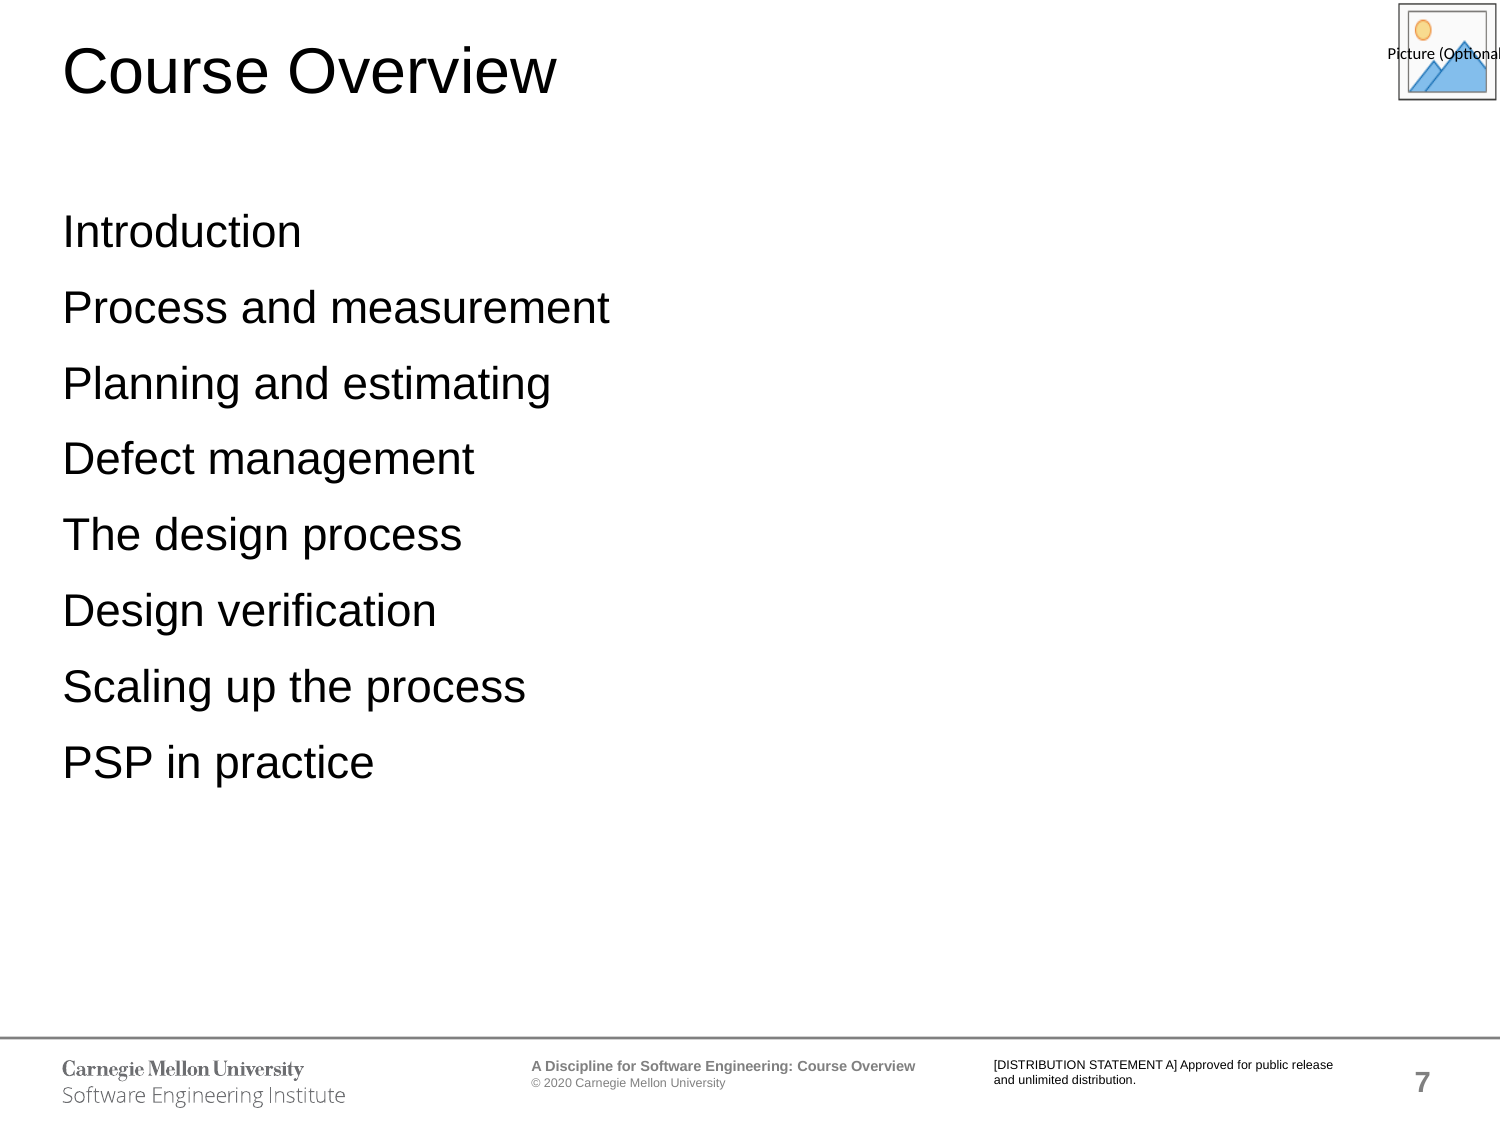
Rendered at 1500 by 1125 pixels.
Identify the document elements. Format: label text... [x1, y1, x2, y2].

picture [1394, 0, 1500, 105]
title Course Overview [62, 37, 1338, 182]
list Introduction Process and measurement Planning and estimating Defect management The design process Design verification Scaling up the process PSP in practice [62, 201, 1431, 1000]
